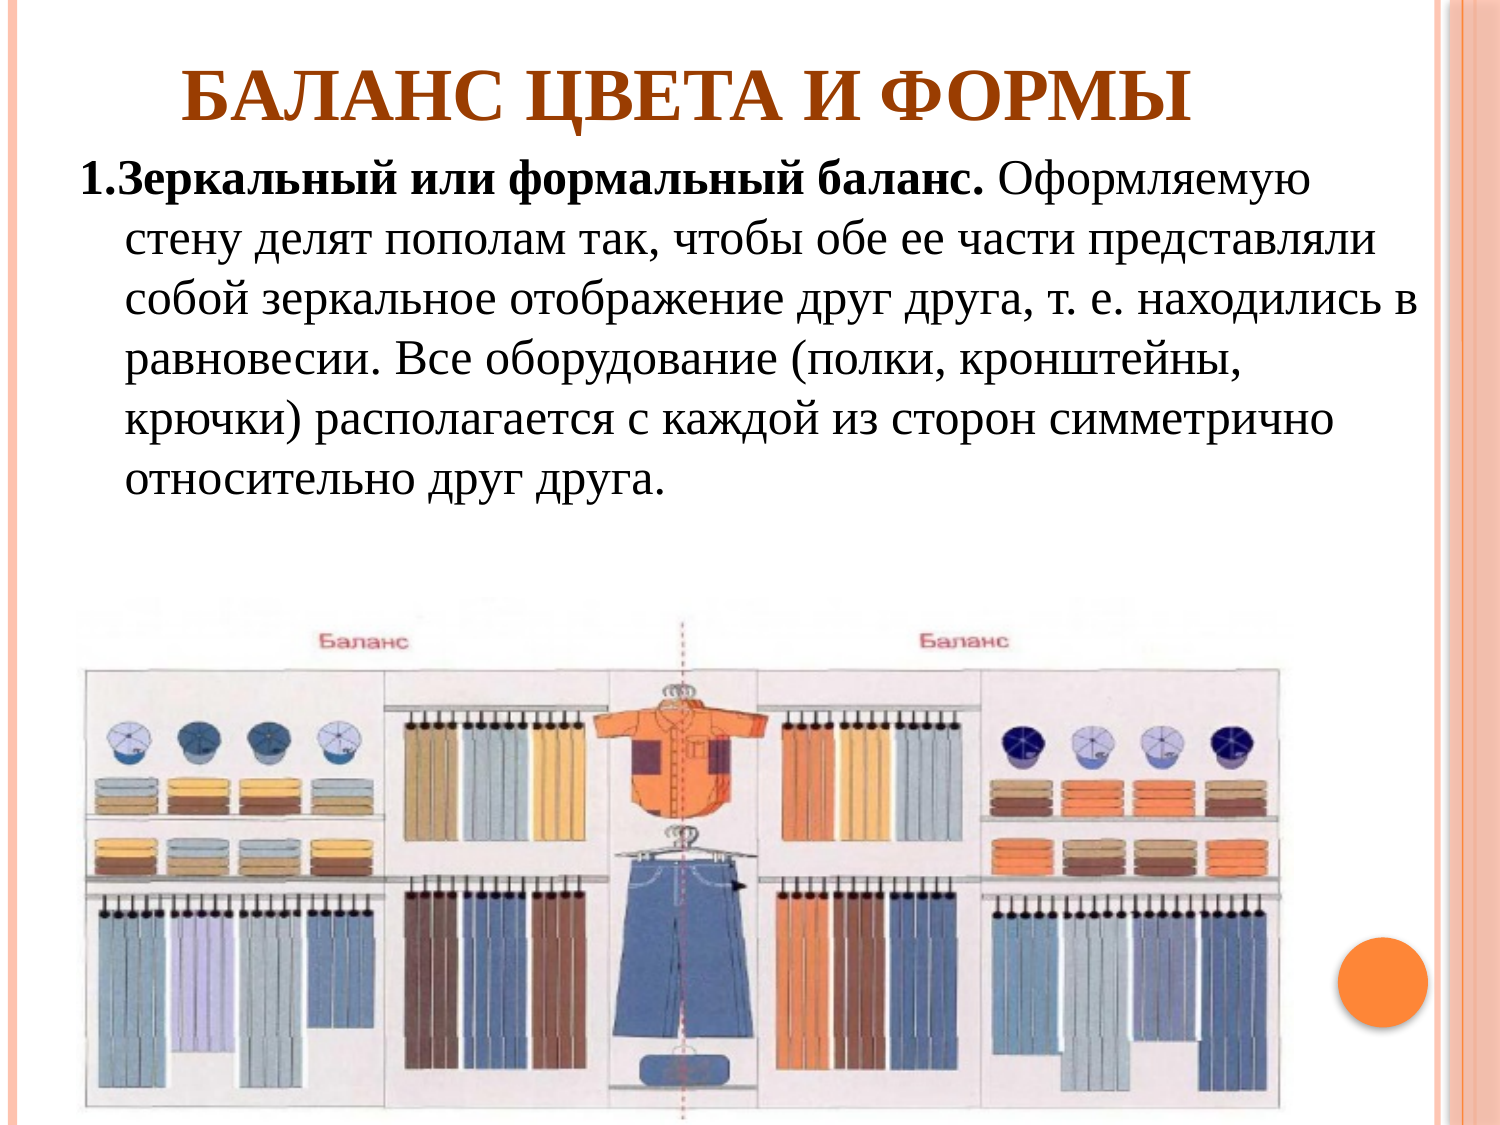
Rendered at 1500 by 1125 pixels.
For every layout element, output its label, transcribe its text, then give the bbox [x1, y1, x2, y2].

title Баланс цвета и формы [75, 45, 1300, 137]
picture [76, 597, 1294, 1125]
list 1.Зеркальный или формальный баланс. Оформляемую стену делят пополам так, чтобы обе ее части представляли собой зеркальное отображение друг друга, т. е. находились в равновесии. Все оборудование (полки, кронштейны, крючки) располагается с каждой из сторон симметрично относительно друг друга. [64, 137, 1447, 610]
